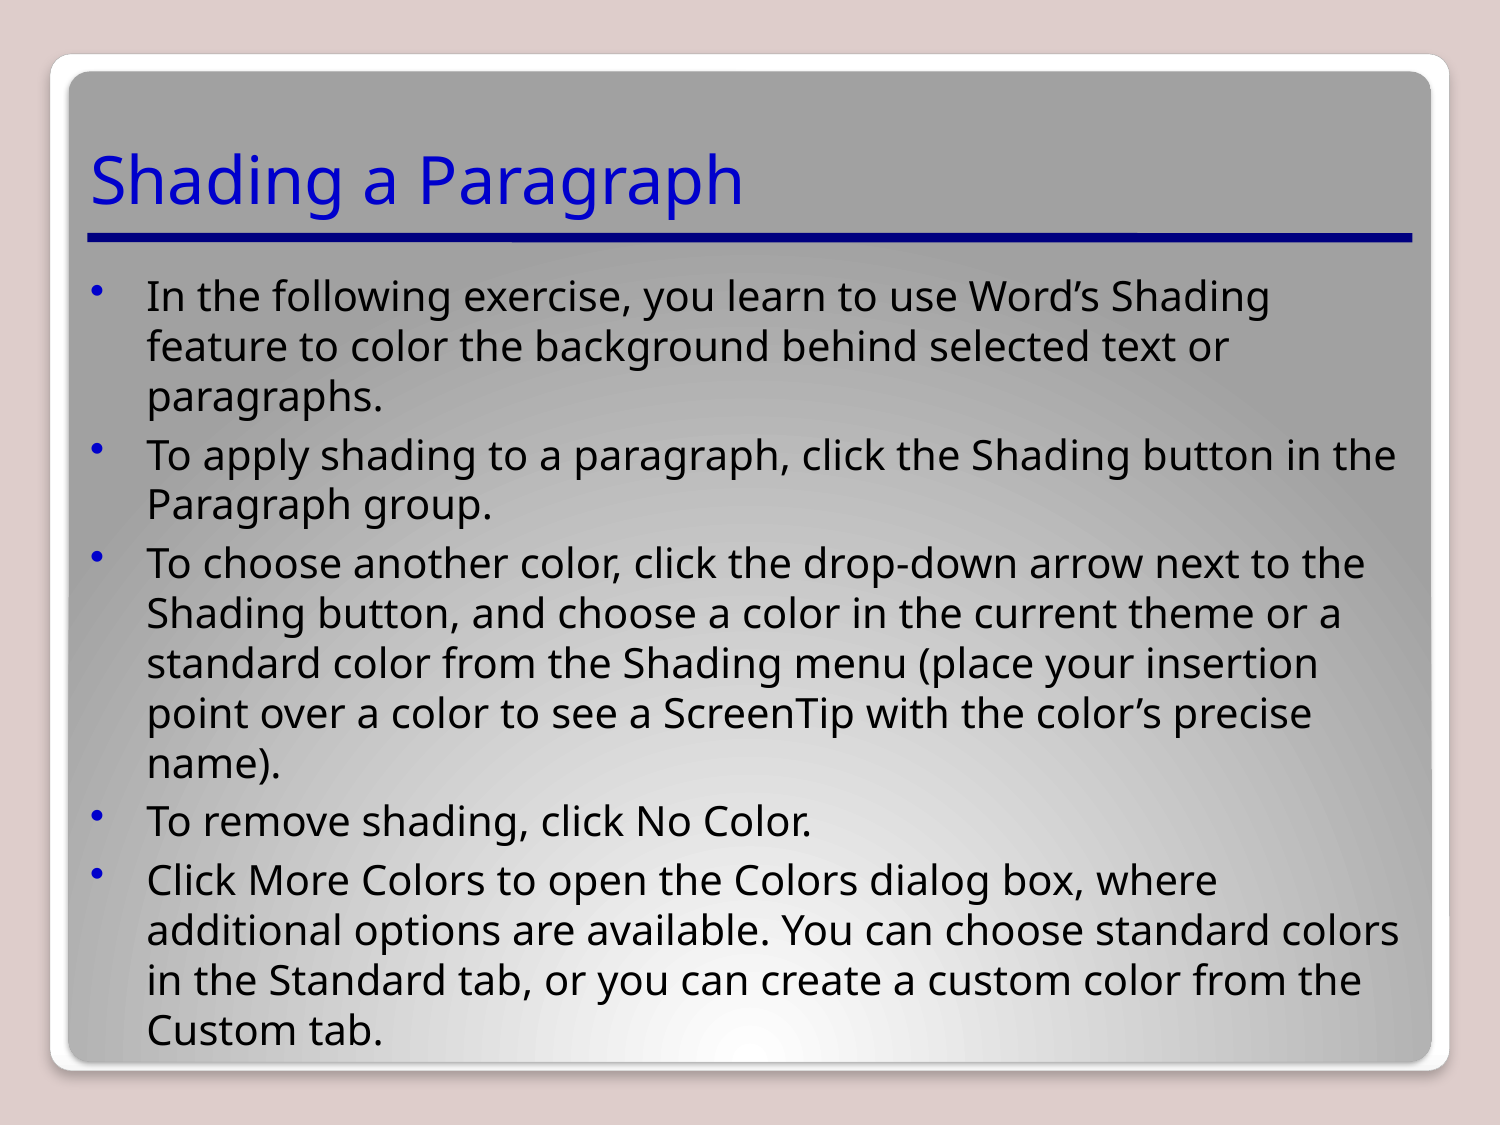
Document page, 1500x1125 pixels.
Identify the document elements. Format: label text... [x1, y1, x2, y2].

list In the following exercise, you learn to use Word’s Shading feature to color the background behind selected text or paragraphs. To apply shading to a paragraph, click the Shading button in the Paragraph group. To choose another color, click the drop-down arrow next to the Shading button, and choose a color in the current theme or a standard color from the Shading menu (place your insertion point over a color to see a ScreenTip with the color’s precise name). To remove shading, click No Color. Click More Colors to open the Colors dialog box, where additional options are available. You can choose standard colors in the Standard tab, or you can create a custom color from the Custom tab. [75, 262, 1425, 1063]
title Shading a Paragraph [74, 74, 1426, 226]
